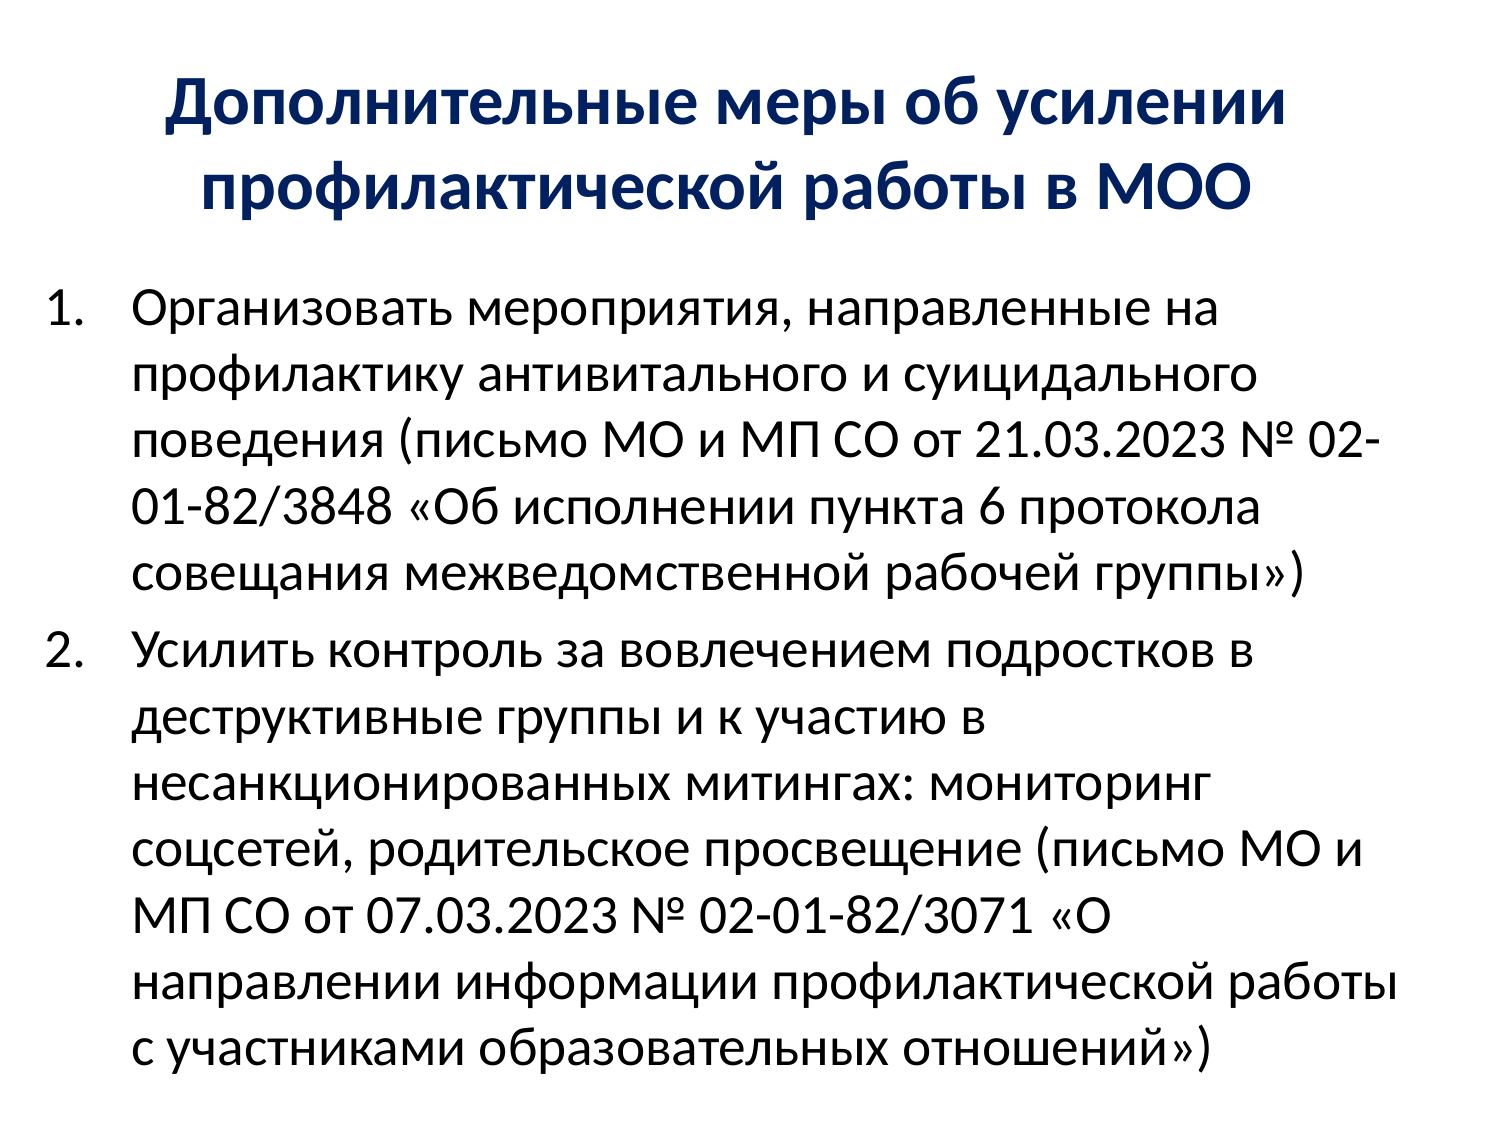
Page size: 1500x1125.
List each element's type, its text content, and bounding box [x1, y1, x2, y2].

title Дополнительные меры об усилении профилактической работы в МОО [29, 45, 1425, 233]
list Организовать мероприятия, направленные на профилактику антивитального и суицидального поведения (письмо МО и МП СО от 21.03.2023 № 02-01-82/3848 «Об исполнении пункта 6 протокола совещания межведомственной рабочей группы») Усилить контроль за вовлечением подростков в деструктивные группы и к участию в несанкционированных митингах: мониторинг соцсетей, родительское просвещение (письмо МО и МП СО от 07.03.2023 № 02-01-82/3071 «О направлении информации профилактической работы с участниками образовательных отношений») [29, 262, 1436, 1094]
